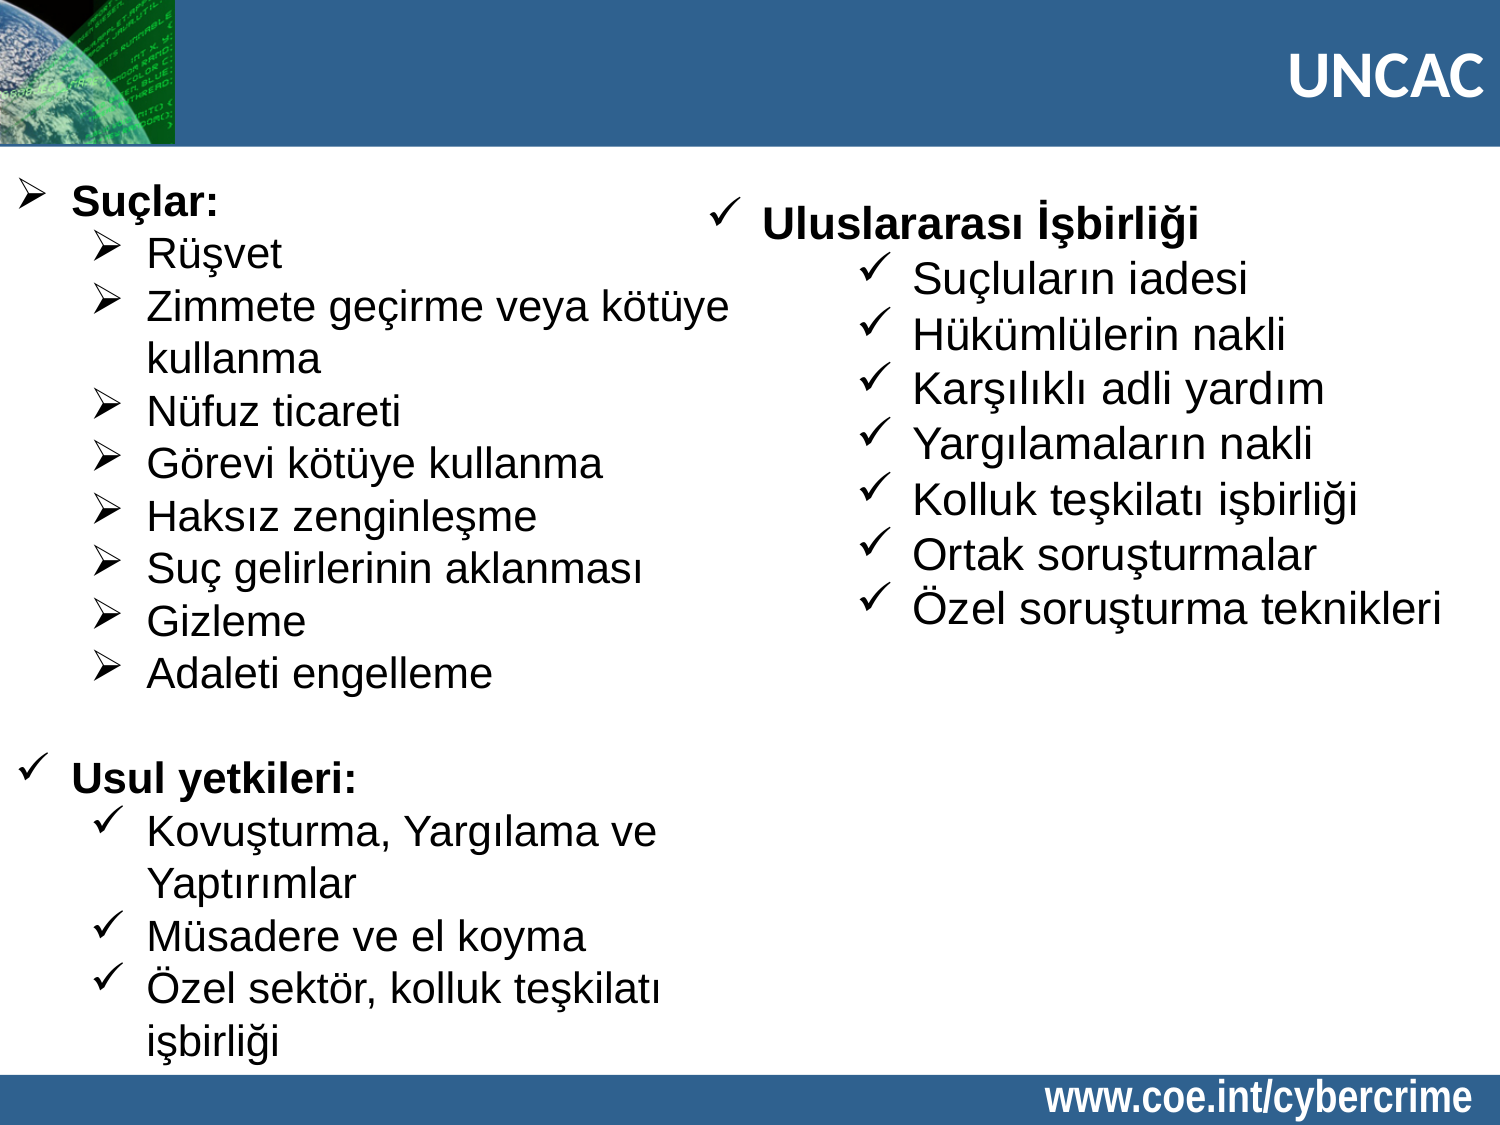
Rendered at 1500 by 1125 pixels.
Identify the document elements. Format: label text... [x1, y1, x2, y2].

text_box www.coe.int/cybercrime [1030, 1059, 1500, 1125]
text_box Suçlar: Rüşvet Zimmete geçirme veya kötüye kullanma Nüfuz ticareti Görevi kötüye kullanma Haksız zenginleşme Suç gelirlerinin aklanması Gizleme Adaleti engelleme Usul yetkileri: Kovuşturma, Yargılama ve Yaptırımlar Müsadere ve el koyma Özel sektör, kolluk teşkilatı işbirliği [0, 165, 809, 1125]
text_box Uluslararası İşbirliği Suçluların iadesi Hükümlülerin nakli Karşılıklı adli yardım Yargılamaların nakli Kolluk teşkilatı işbirliği Ortak soruşturmalar Özel soruşturma teknikleri [691, 186, 1500, 642]
picture [0, 0, 175, 144]
text_box UNCAC [177, 0, 1500, 149]
text_box [809, 1073, 1030, 1125]
